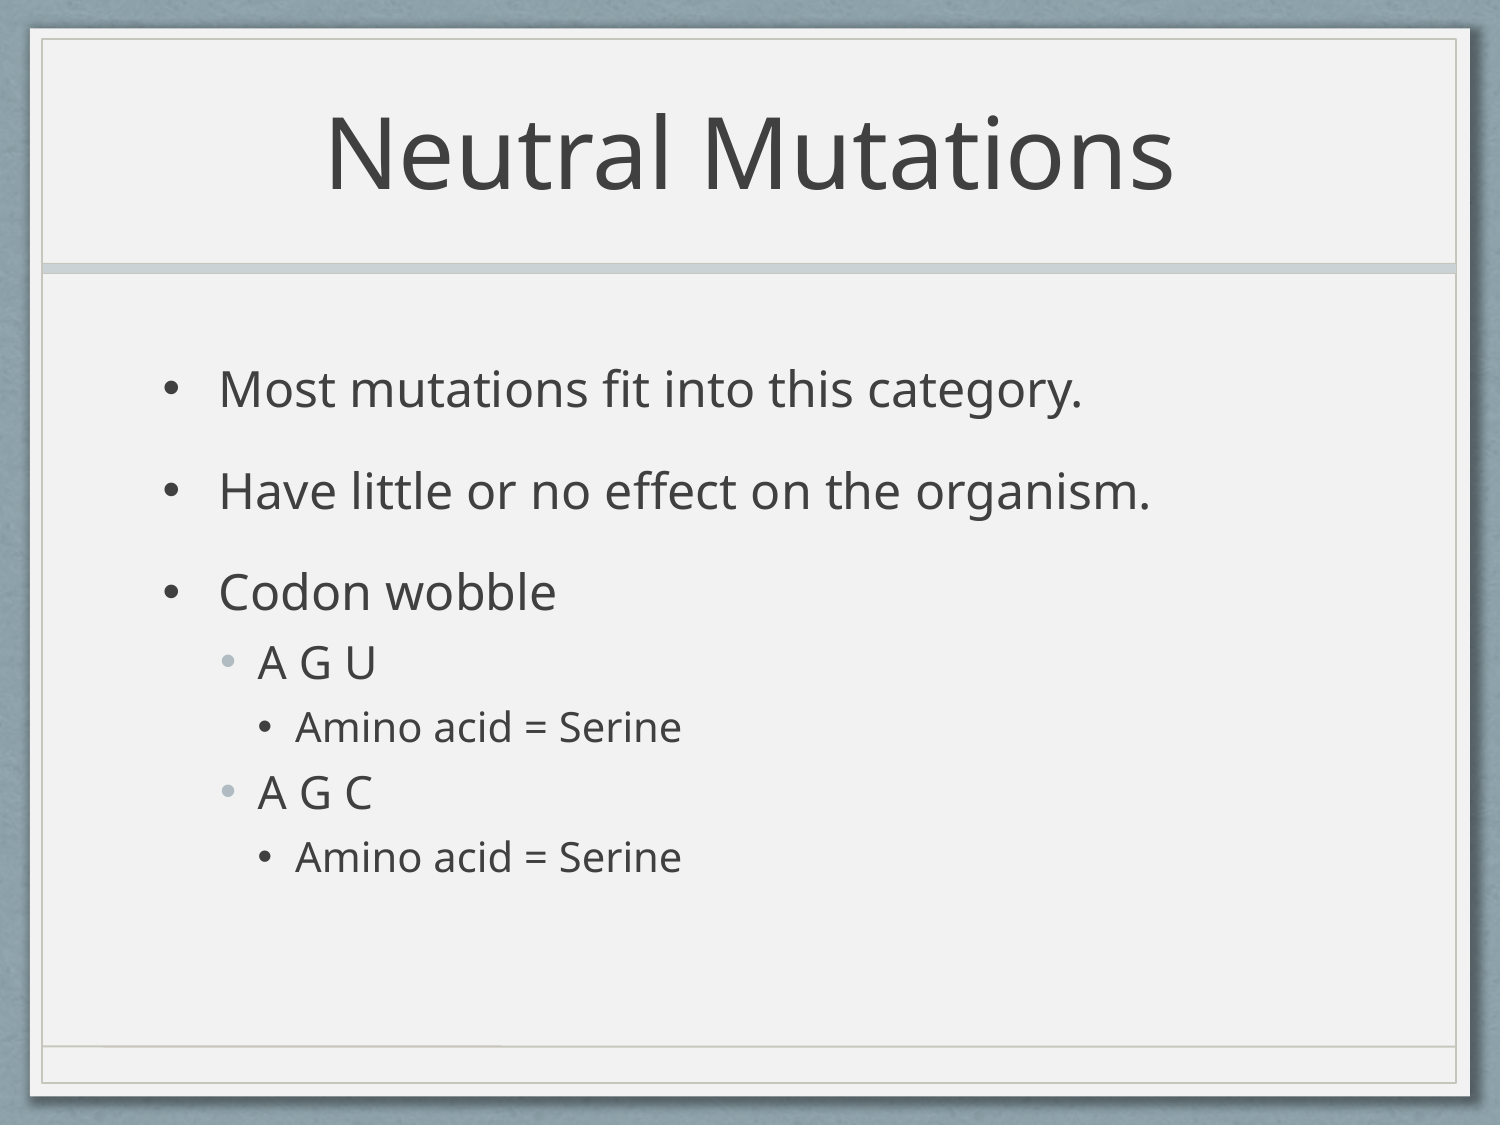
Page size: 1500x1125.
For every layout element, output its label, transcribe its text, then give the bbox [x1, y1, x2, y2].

list Most mutations fit into this category. Have little or no effect on the organism. Codon wobble A G U Amino acid = Serine A G C Amino acid = Serine [147, 350, 1353, 995]
title Neutral Mutations [147, 40, 1353, 260]
